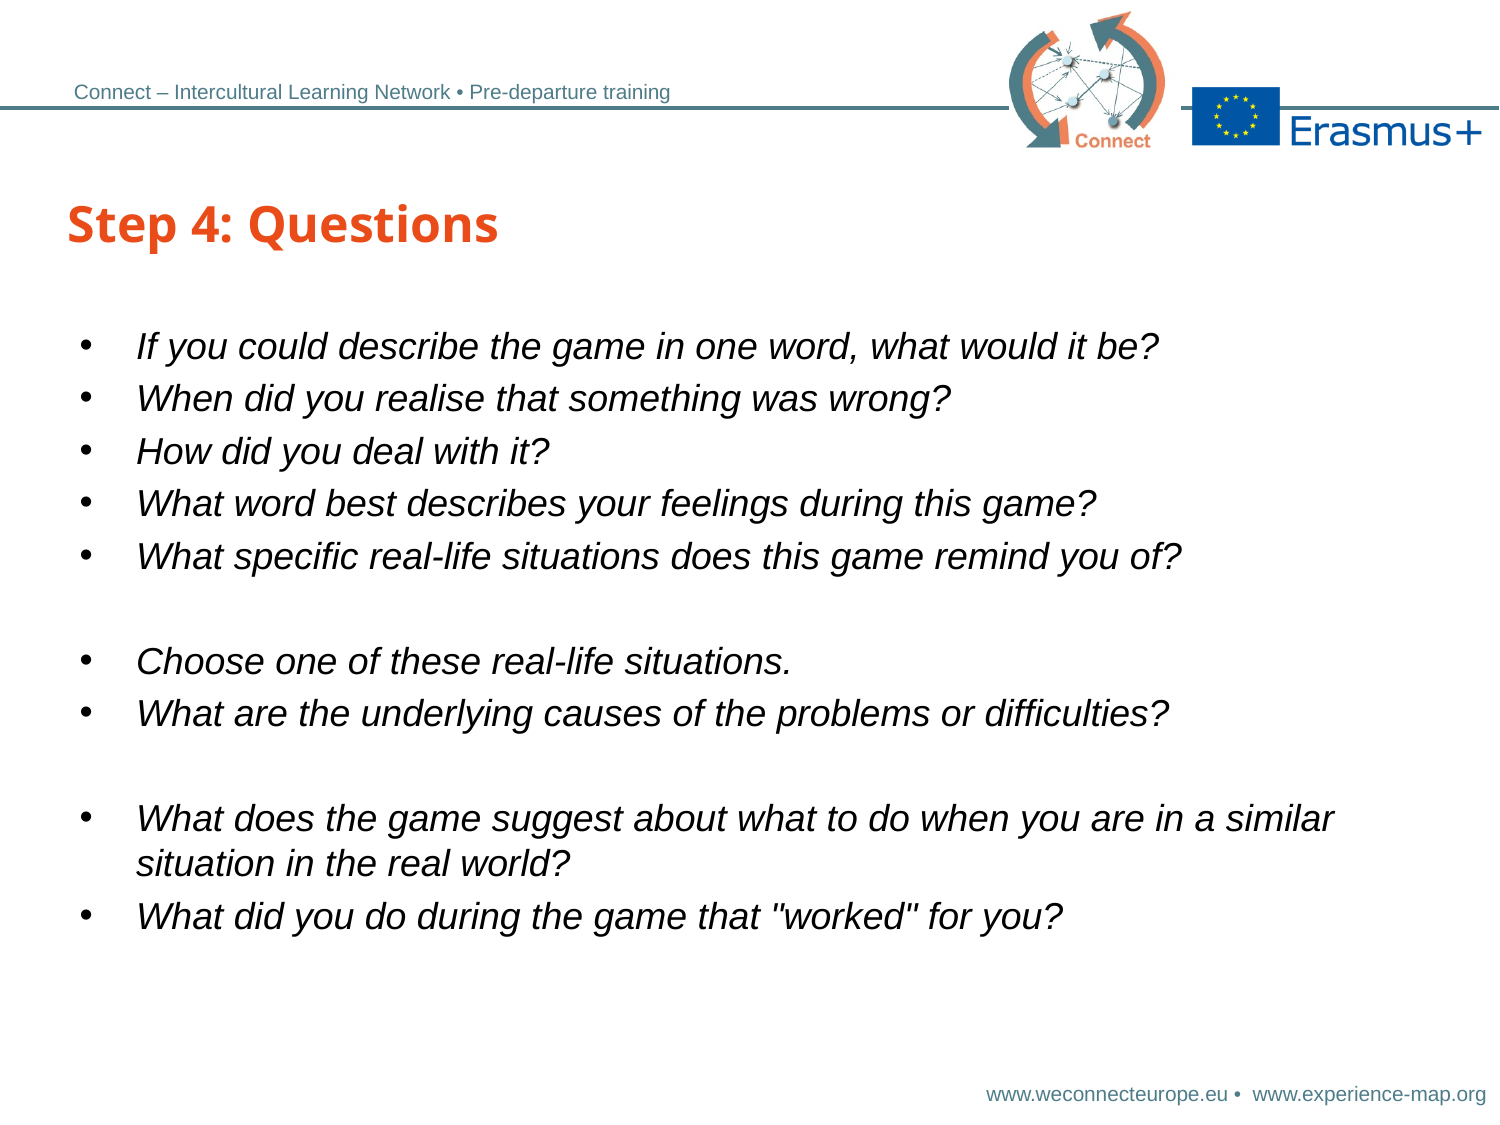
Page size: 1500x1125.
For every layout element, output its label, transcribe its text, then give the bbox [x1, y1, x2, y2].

picture [1009, 11, 1498, 162]
title Step 4: Questions [53, 185, 1404, 373]
list If you could describe the game in one word, what would it be? When did you realise that something was wrong? How did you deal with it? What word best describes your feelings during this game? What specific real-life situations does this game remind you of? Choose one of these real-life situations. What are the underlying causes of the problems or difficulties? What does the game suggest about what to do when you are in a similar situation in the real world? What did you do during the game that "worked" for you? [64, 314, 1415, 970]
